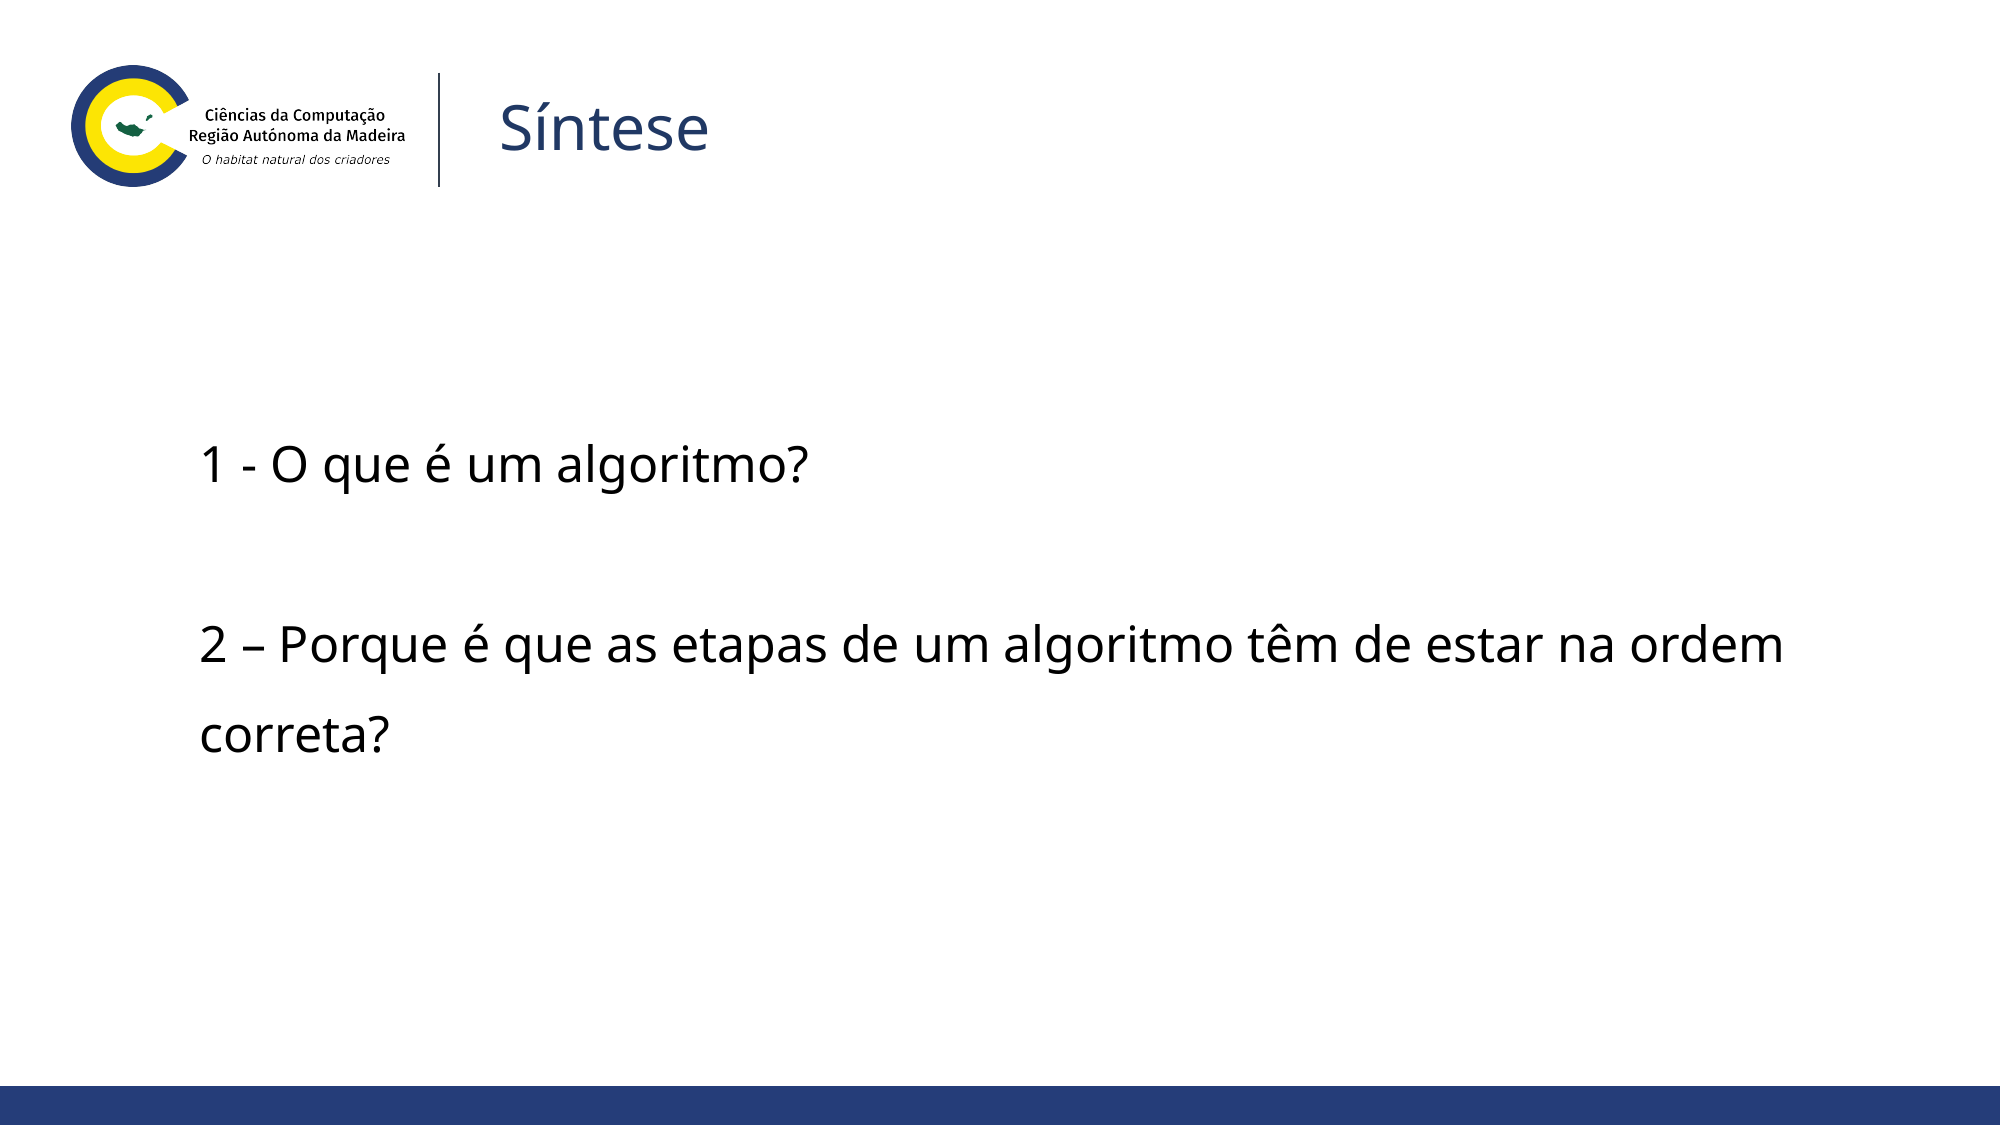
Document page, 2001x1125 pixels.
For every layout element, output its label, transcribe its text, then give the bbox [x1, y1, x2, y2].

text_box Síntese [484, 80, 727, 171]
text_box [71, 65, 440, 188]
text_box 1 - O que é um algoritmo? 2 – Porque é que as etapas de um algoritmo têm de estar na ordem correta? [184, 395, 1884, 770]
text_box [0, 1085, 2000, 1125]
